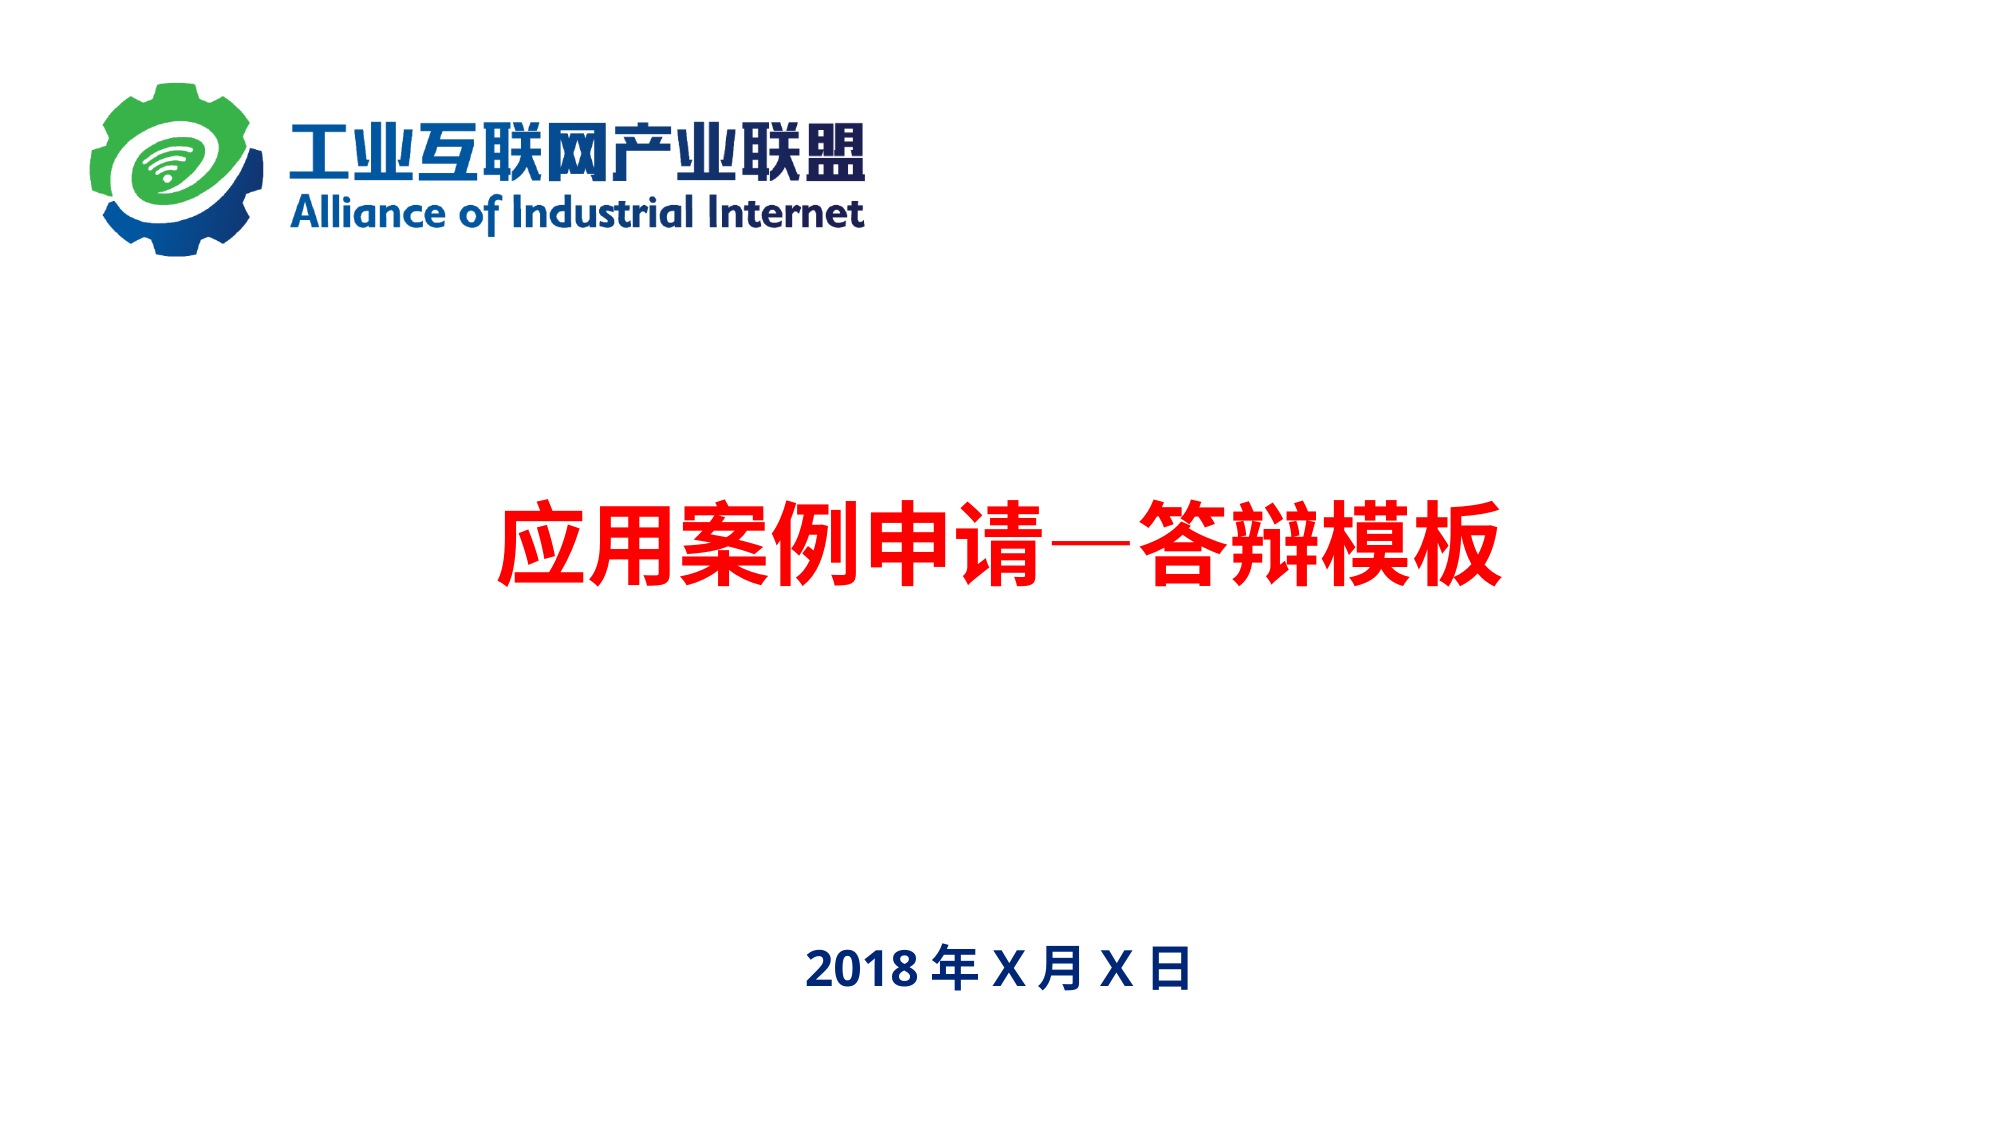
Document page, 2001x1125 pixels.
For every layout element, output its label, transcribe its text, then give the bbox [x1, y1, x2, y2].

picture [54, 50, 907, 287]
text_box 2018年X月X日 [0, 916, 2000, 1063]
text_box 应用案例申请—答辩模板 [0, 479, 2000, 605]
